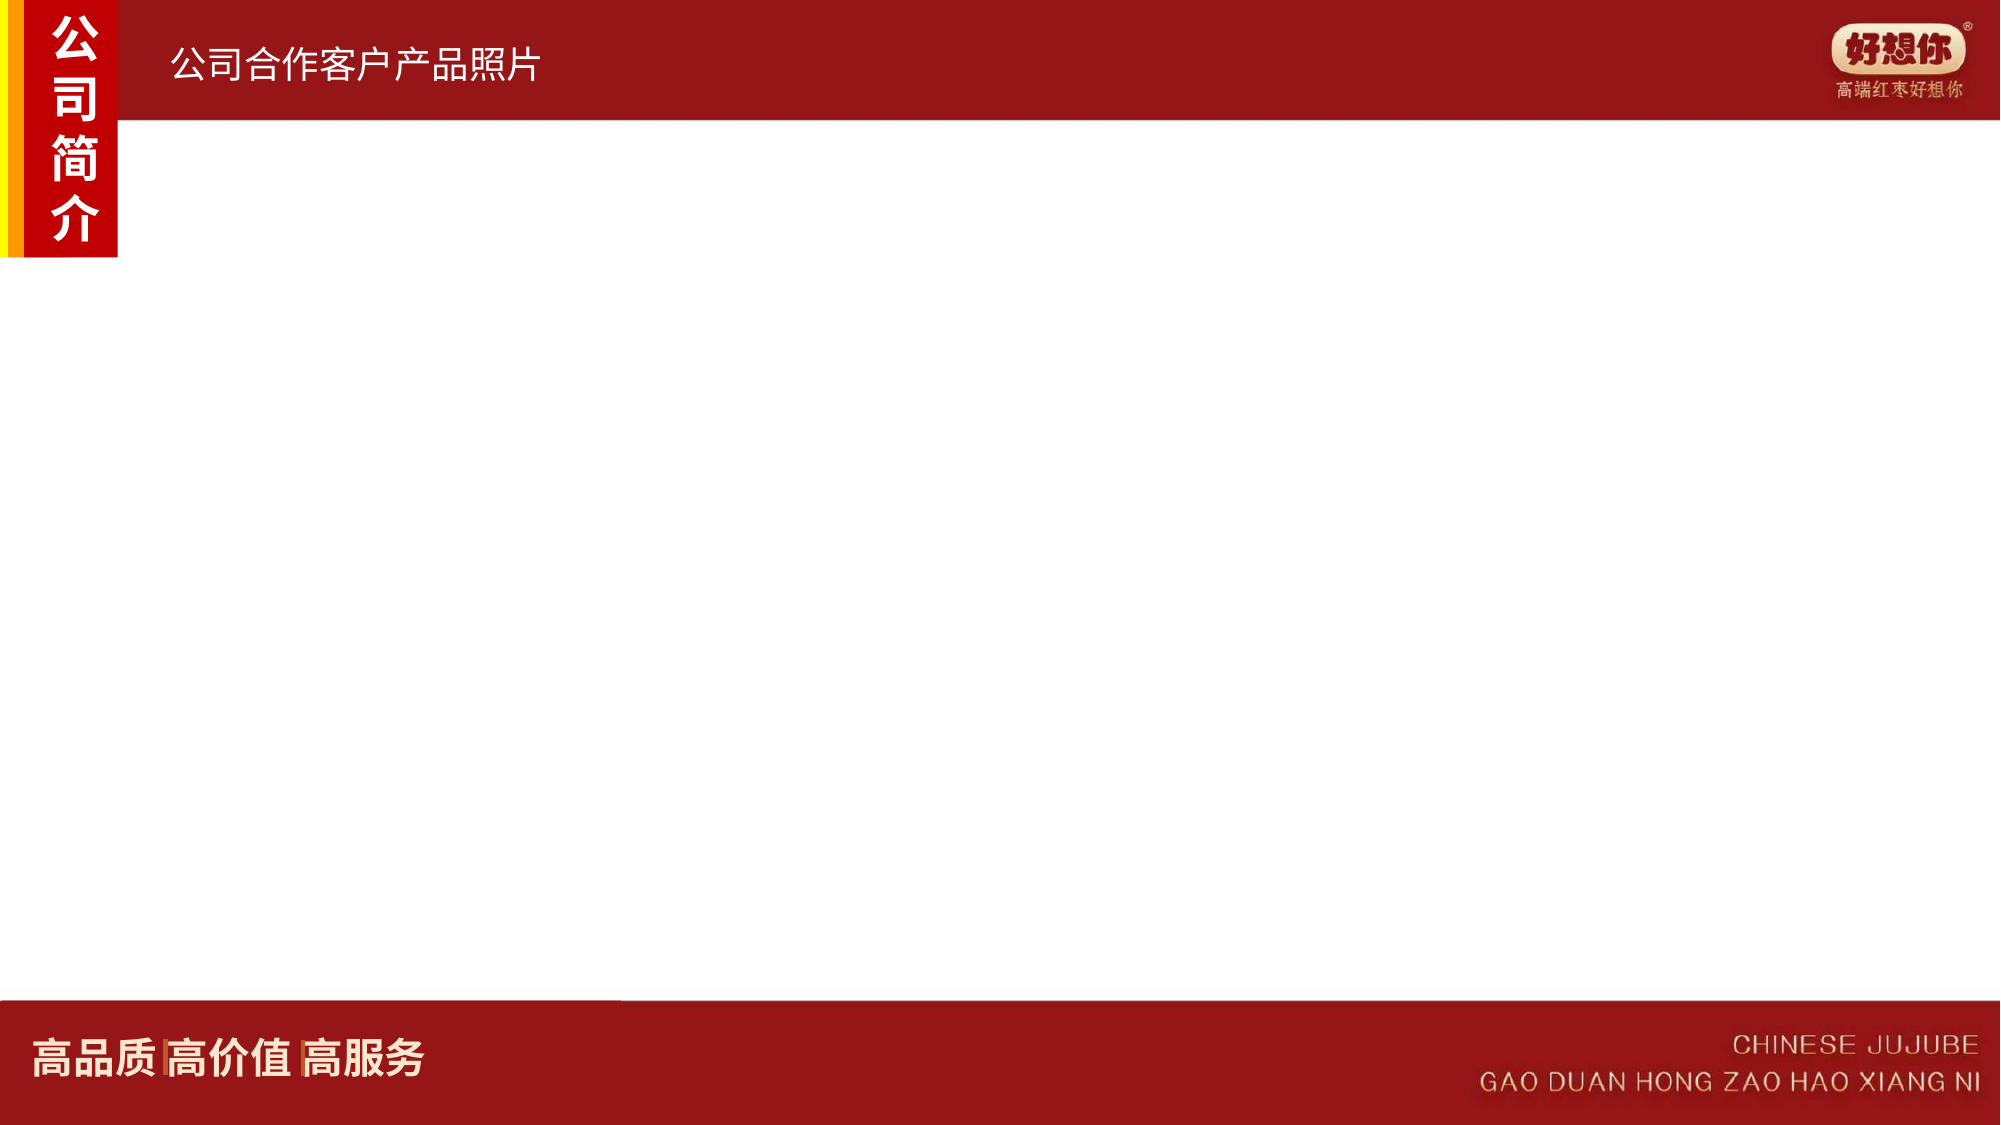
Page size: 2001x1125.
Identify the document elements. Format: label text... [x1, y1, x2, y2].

text_box [23, 0, 119, 259]
text_box 公司合作客户产品照片 [154, 33, 560, 94]
text_box [0, 0, 7, 259]
text_box [7, 0, 23, 259]
picture [0, 0, 2000, 1125]
text_box 公司简介 [35, 0, 84, 255]
